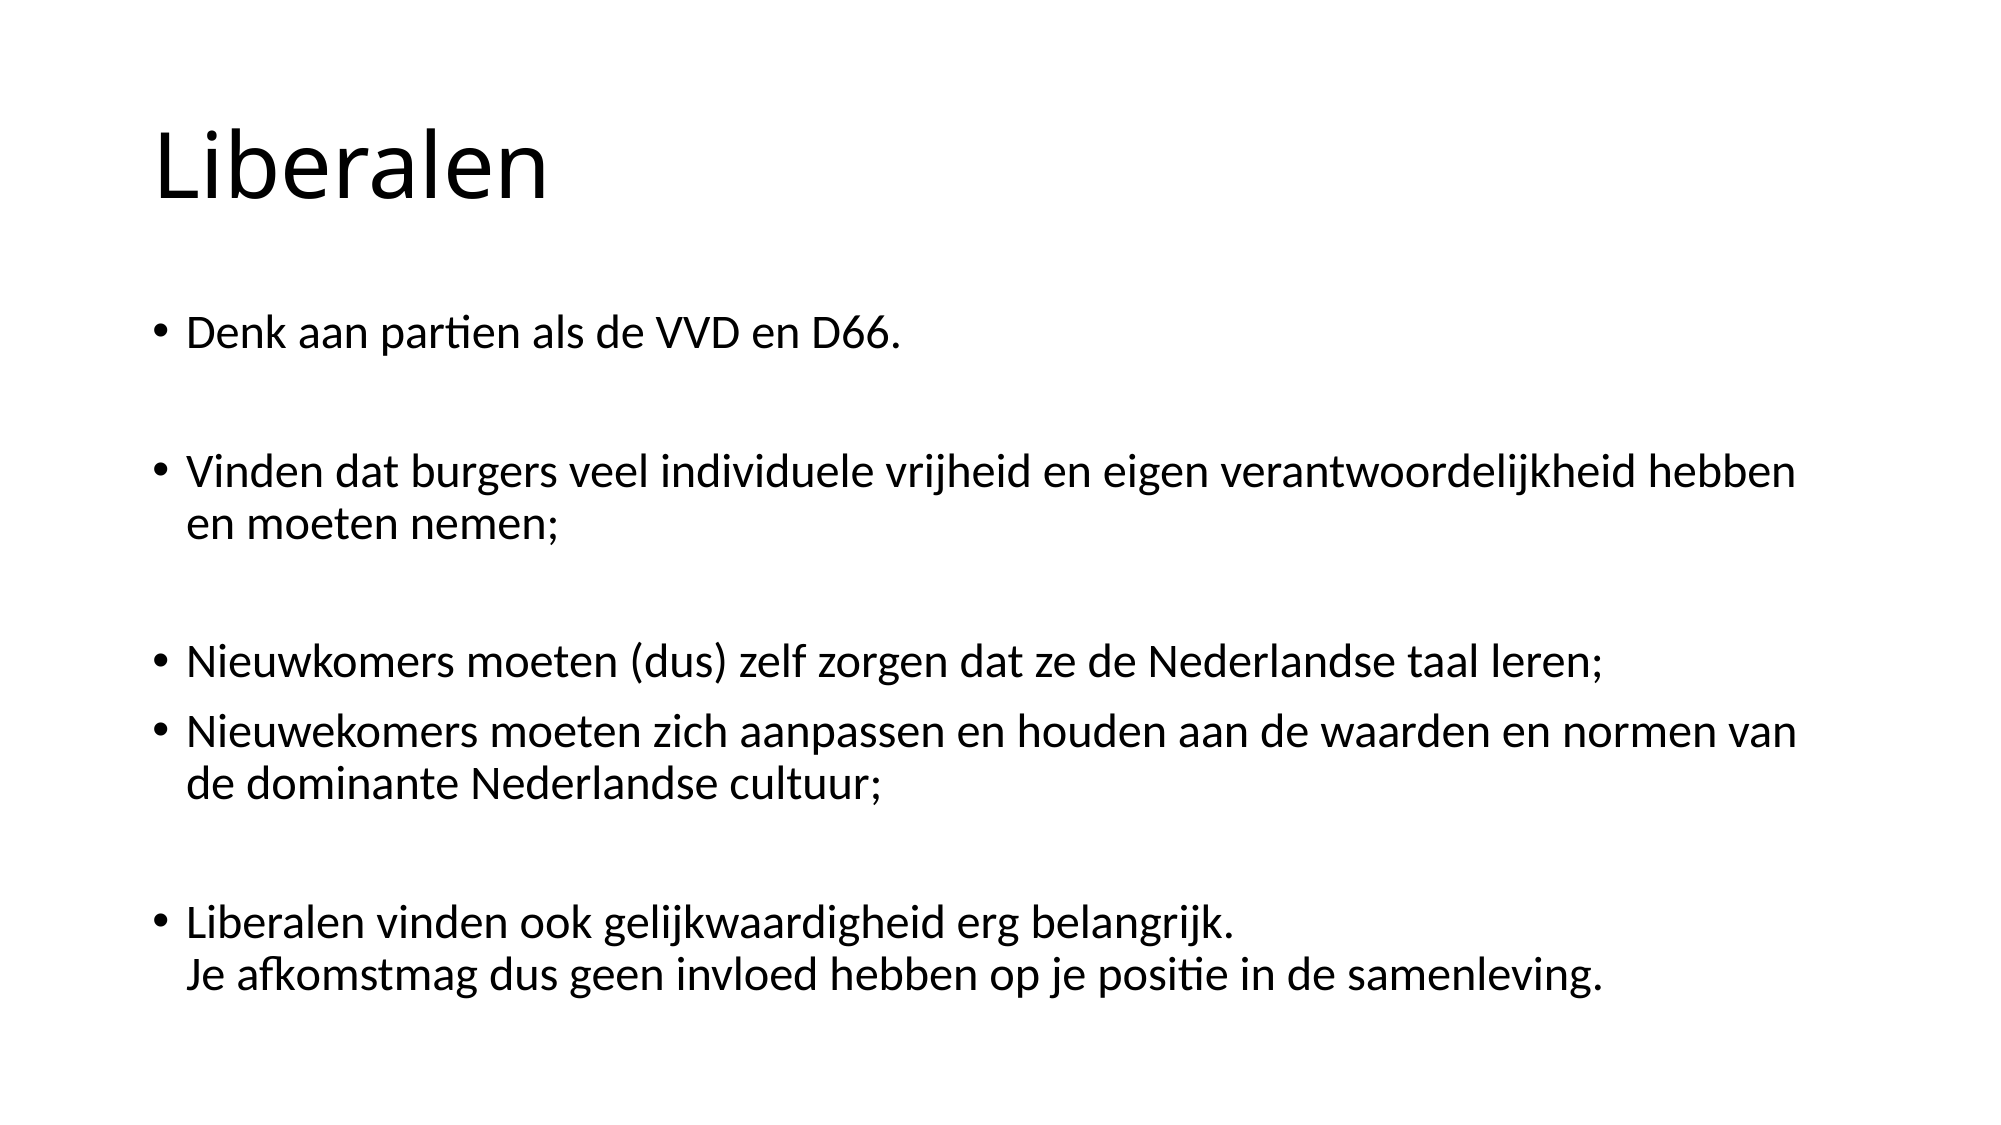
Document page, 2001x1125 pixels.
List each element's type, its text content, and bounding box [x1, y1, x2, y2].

title Liberalen [137, 59, 1863, 278]
list Denk aan partien als de VVD en D66. Vinden dat burgers veel individuele vrijheid en eigen verantwoordelijkheid hebben en moeten nemen; Nieuwkomers moeten (dus) zelf zorgen dat ze de Nederlandse taal leren; Nieuwekomers moeten zich aanpassen en houden aan de waarden en normen van de dominante Nederlandse cultuur; Liberalen vinden ook gelijkwaardigheid erg belangrijk. Je afkomstmag dus geen invloed hebben op je positie in de samenleving. [137, 299, 1863, 1014]
